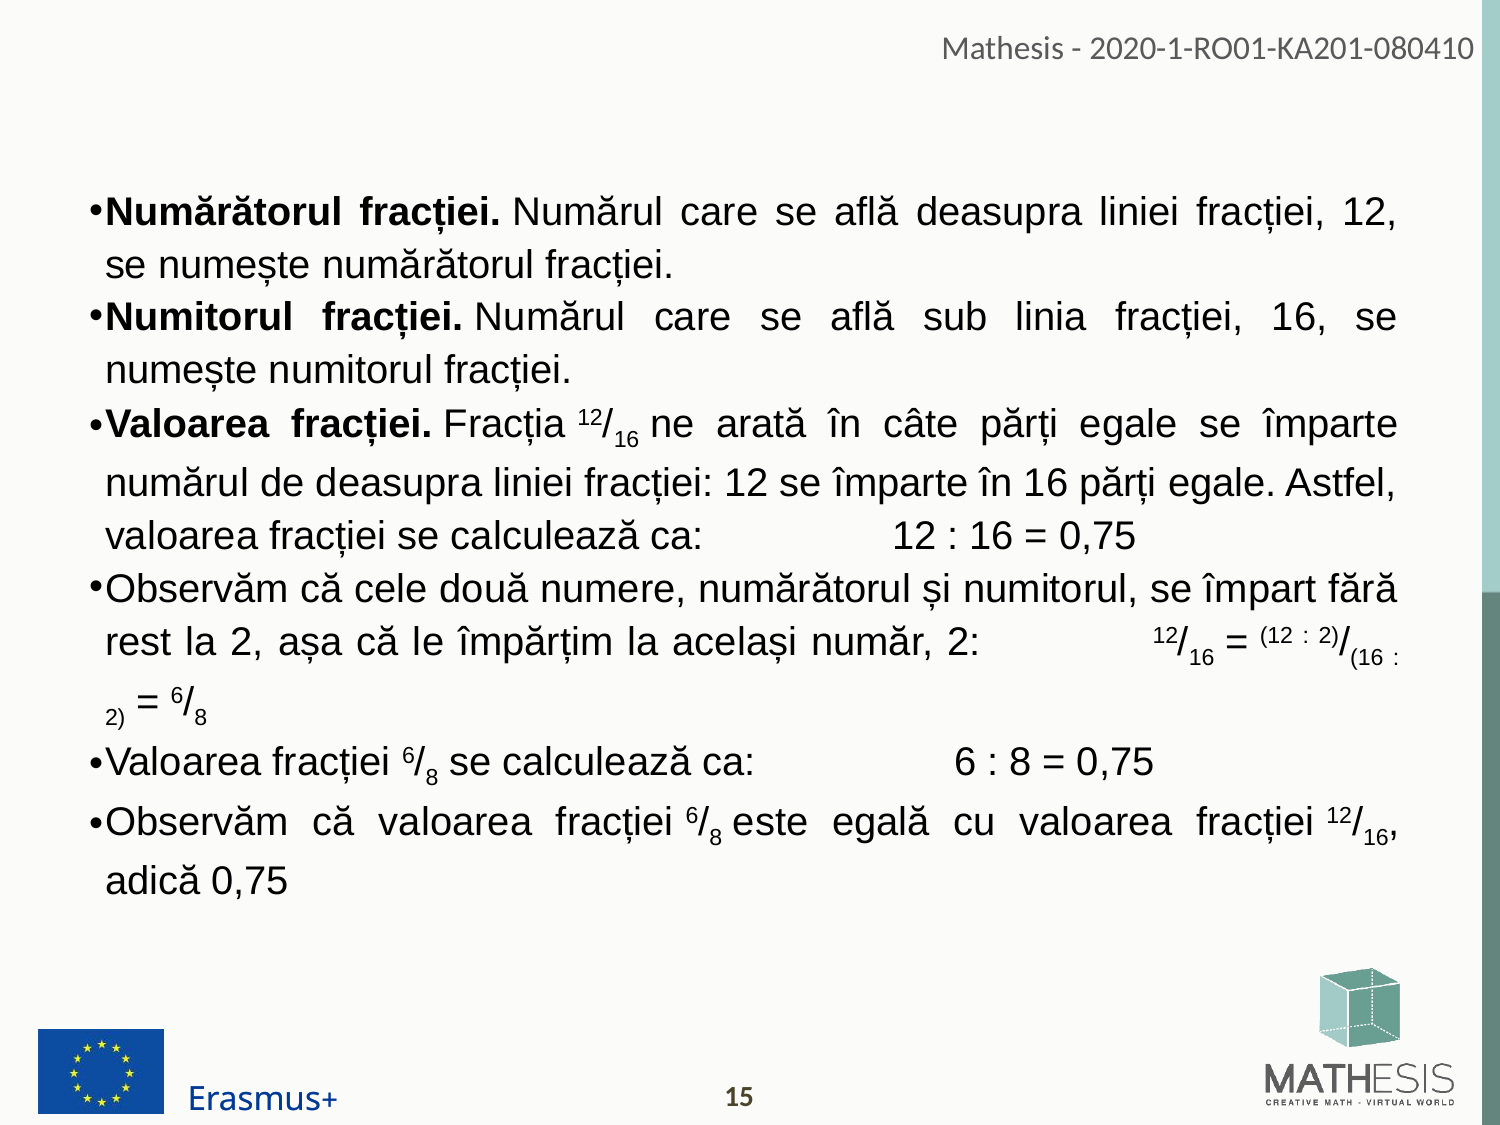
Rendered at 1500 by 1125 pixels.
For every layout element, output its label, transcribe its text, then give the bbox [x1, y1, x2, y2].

picture [38, 1029, 164, 1114]
list Numărătorul fracției. Numărul care se află deasupra liniei fracției, 12, se numește numărătorul fracției. Numitorul fracției. Numărul care se află sub linia fracției, 16, se numește numitorul fracției. Valoarea fracției. Fracția 12/16 ne arată în câte părți egale se împarte numărul de deasupra liniei fracției: 12 se împarte în 16 părți egale. Astfel, valoarea fracției se calculează ca: 12 : 16 = 0,75 Observăm că cele două numere, numărătorul și numitorul, se împart fără rest la 2, așa că le împărțim la același număr, 2: 12/16 = (12 : 2)/(16 : 2) = 6/8 Valoarea fracției 6/8 se calculează ca: 6 : 8 = 0,75 Observăm că valoarea fracției 6/8 este egală cu valoarea fracției 12/16, adică 0,75 [75, 173, 1425, 916]
